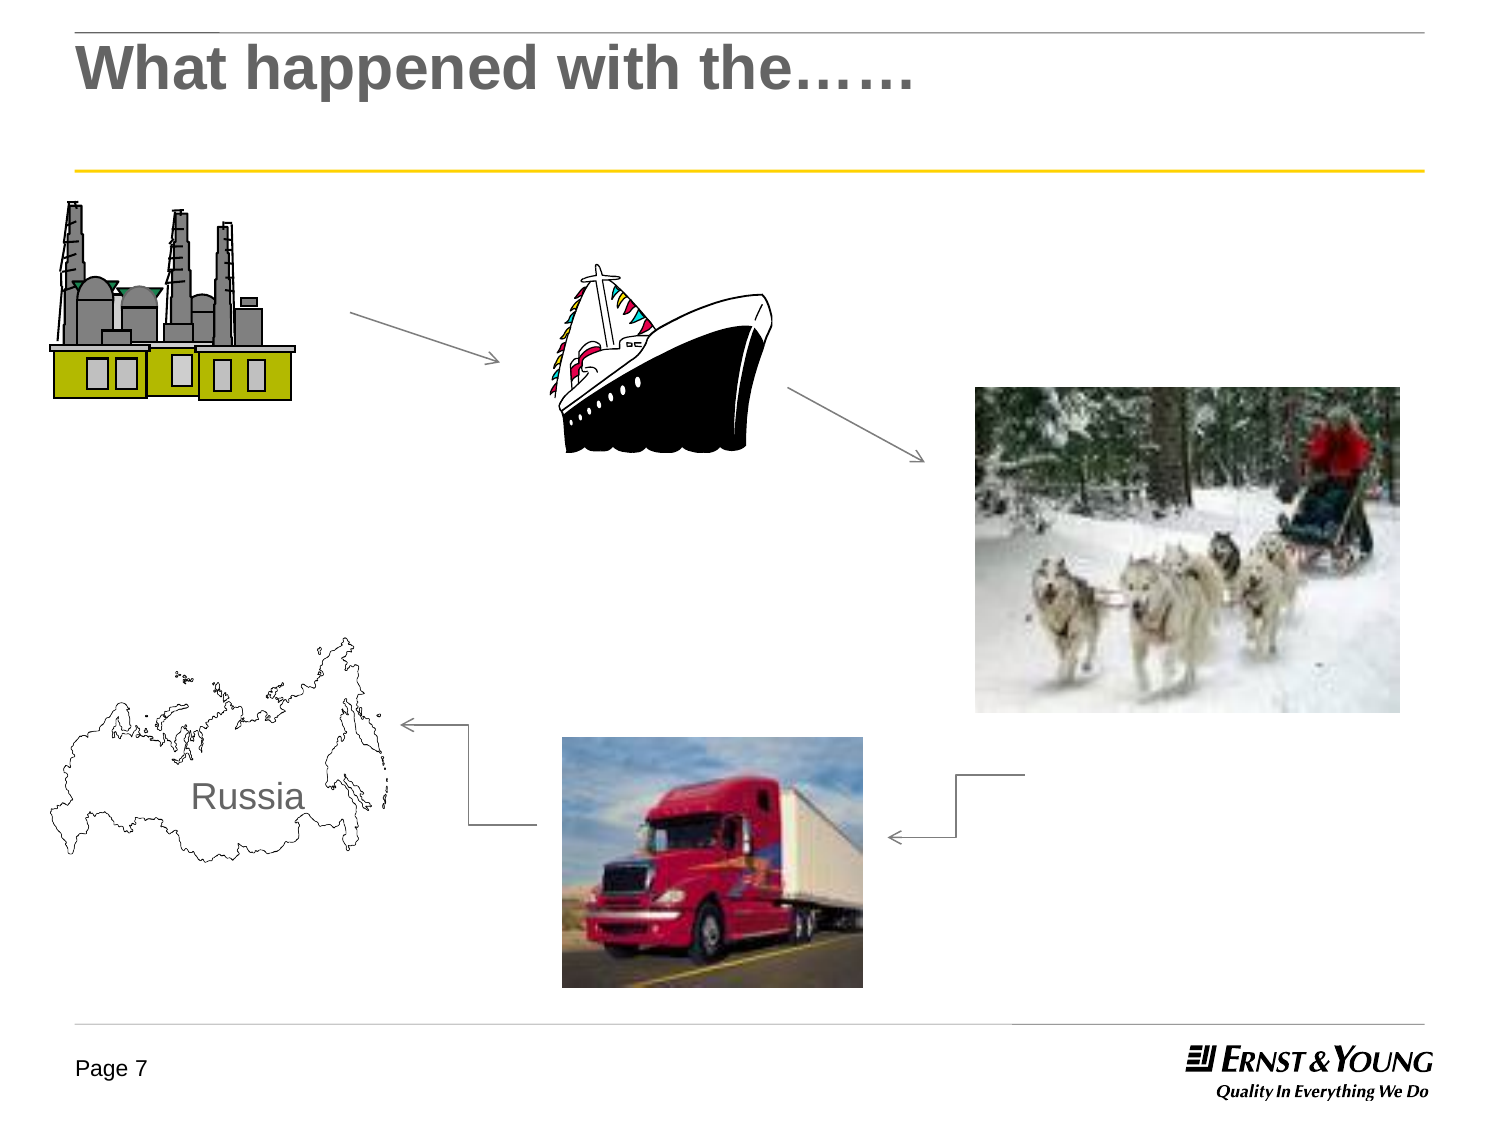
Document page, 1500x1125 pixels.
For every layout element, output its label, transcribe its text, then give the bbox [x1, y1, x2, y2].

picture [562, 737, 863, 988]
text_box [49, 200, 296, 401]
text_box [349, 312, 501, 363]
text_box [887, 774, 1026, 838]
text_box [549, 262, 773, 453]
picture [49, 637, 388, 863]
title What happened with the…… [74, 32, 1426, 175]
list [974, 387, 1401, 713]
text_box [399, 724, 538, 826]
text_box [787, 387, 926, 463]
